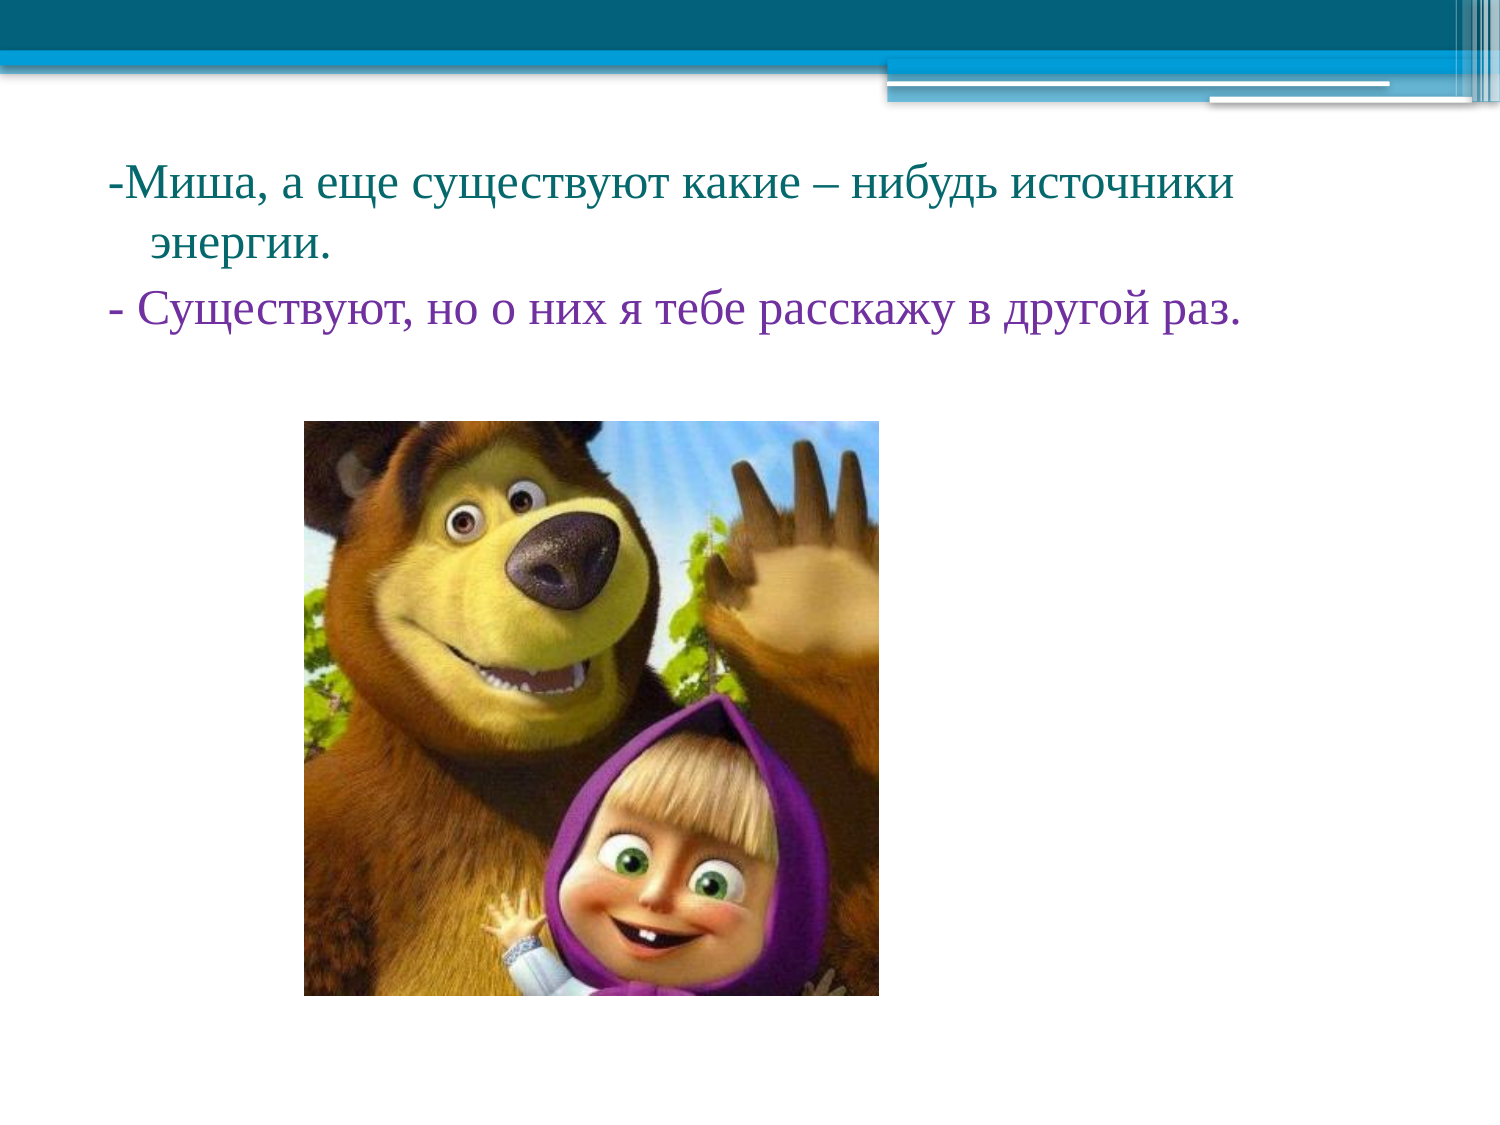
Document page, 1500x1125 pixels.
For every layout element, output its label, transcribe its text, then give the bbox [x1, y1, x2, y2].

list -Миша, а еще существуют какие – нибудь источники энергии. - Существуют, но о них я тебе расскажу в другой раз. [74, 140, 1426, 1079]
picture [304, 421, 879, 996]
